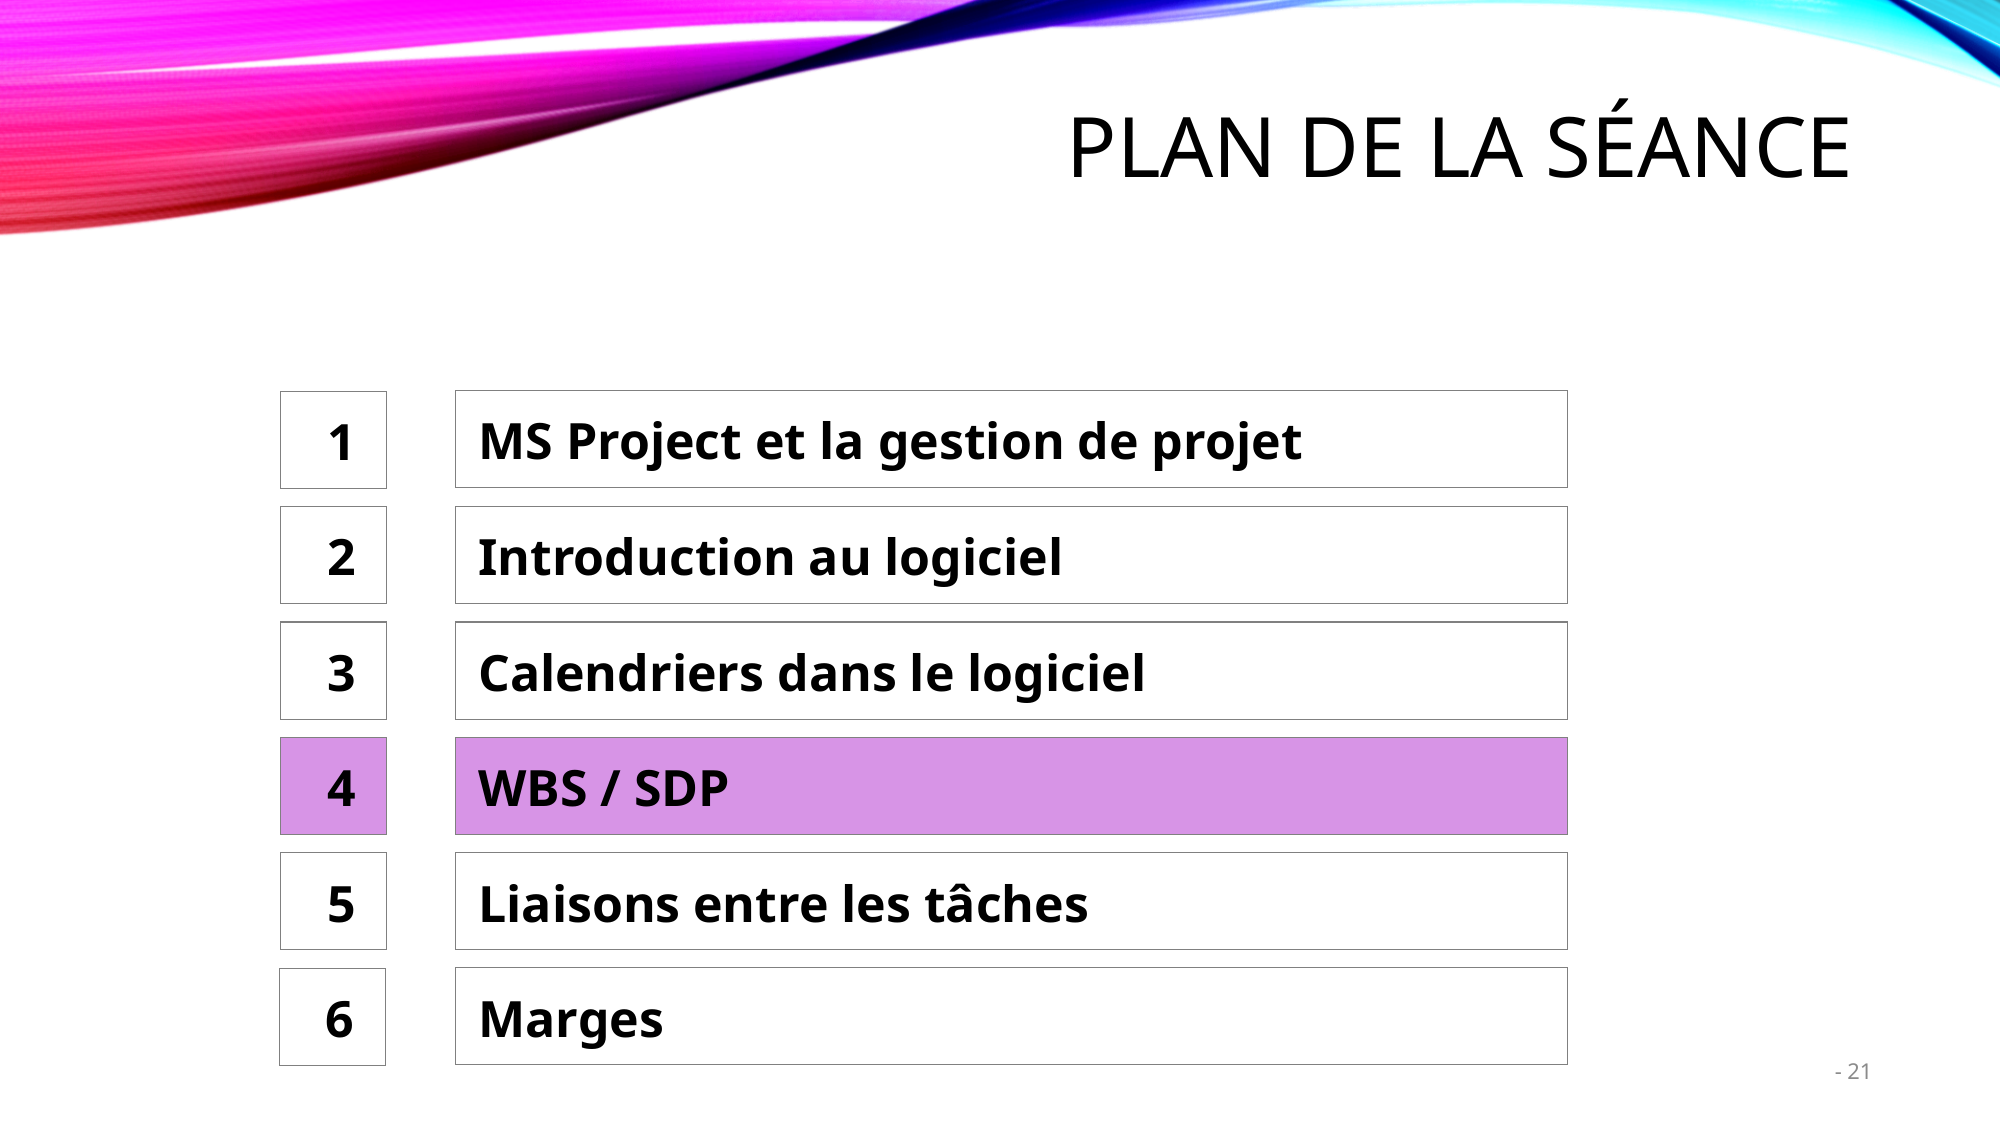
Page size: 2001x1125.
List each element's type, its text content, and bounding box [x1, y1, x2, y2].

slide_number 21 [1808, 1042, 1888, 1103]
text_box Marges [455, 967, 1568, 1065]
text_box Introduction au logiciel [455, 506, 1568, 604]
text_box 4 [280, 737, 387, 835]
text_box MS Project et la gestion de projet [455, 390, 1568, 488]
text_box WBS / SDP [455, 737, 1568, 835]
title Plan de la séance [455, 44, 1869, 257]
text_box 2 [280, 506, 387, 604]
text_box 6 [279, 968, 386, 1066]
text_box Liaisons entre les tâches [455, 852, 1568, 950]
picture [1910, 0, 2000, 45]
text_box 5 [280, 852, 387, 950]
text_box 1 [280, 391, 387, 489]
text_box Calendriers dans le logiciel [455, 622, 1568, 720]
picture [1890, 0, 2000, 75]
picture [0, 0, 2000, 237]
text_box 3 [280, 622, 387, 720]
